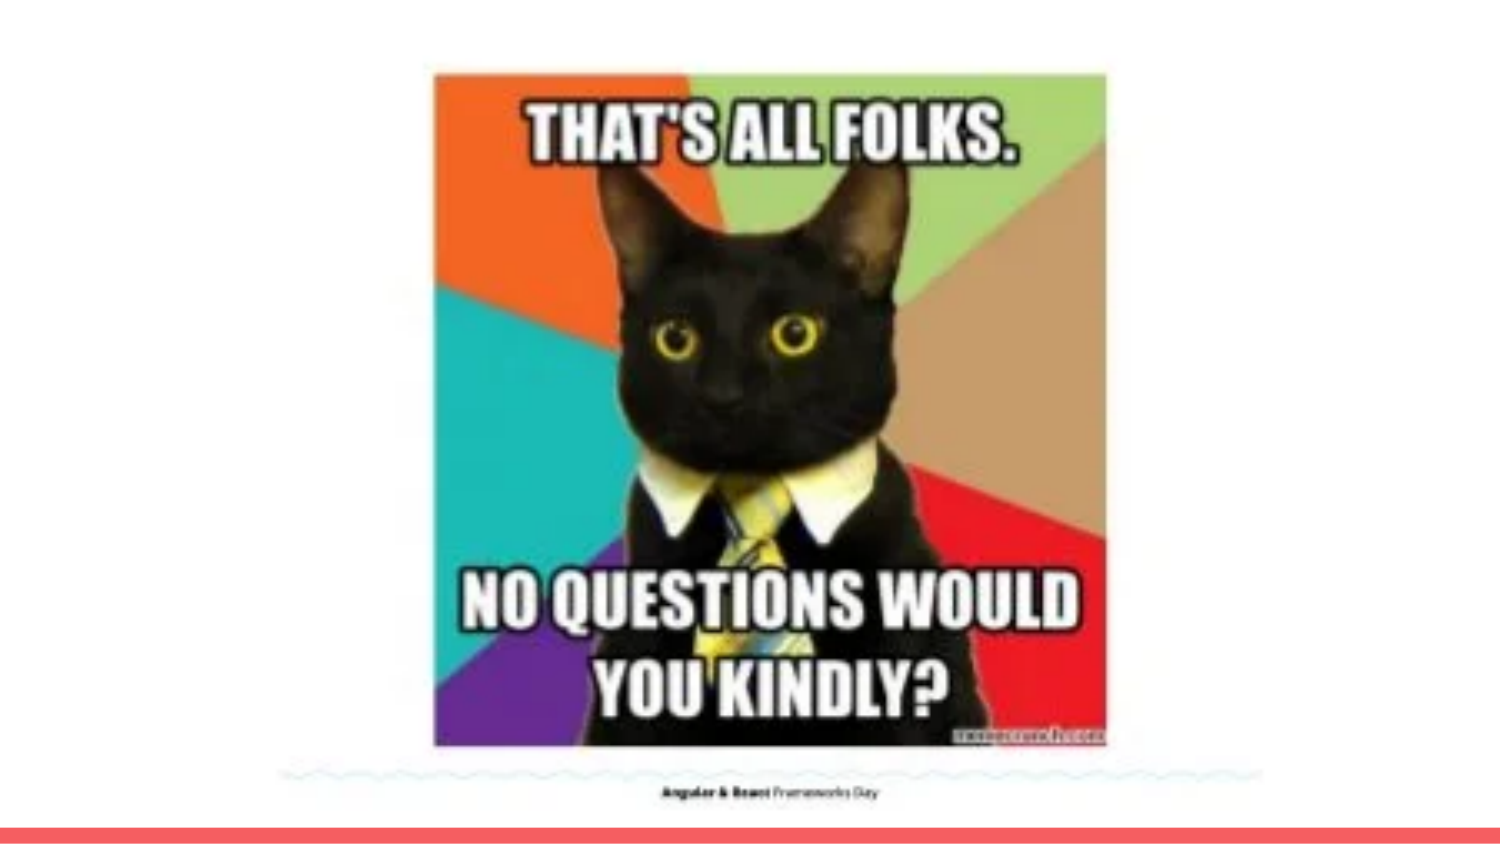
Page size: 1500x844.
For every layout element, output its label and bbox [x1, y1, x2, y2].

picture [238, 11, 1304, 814]
